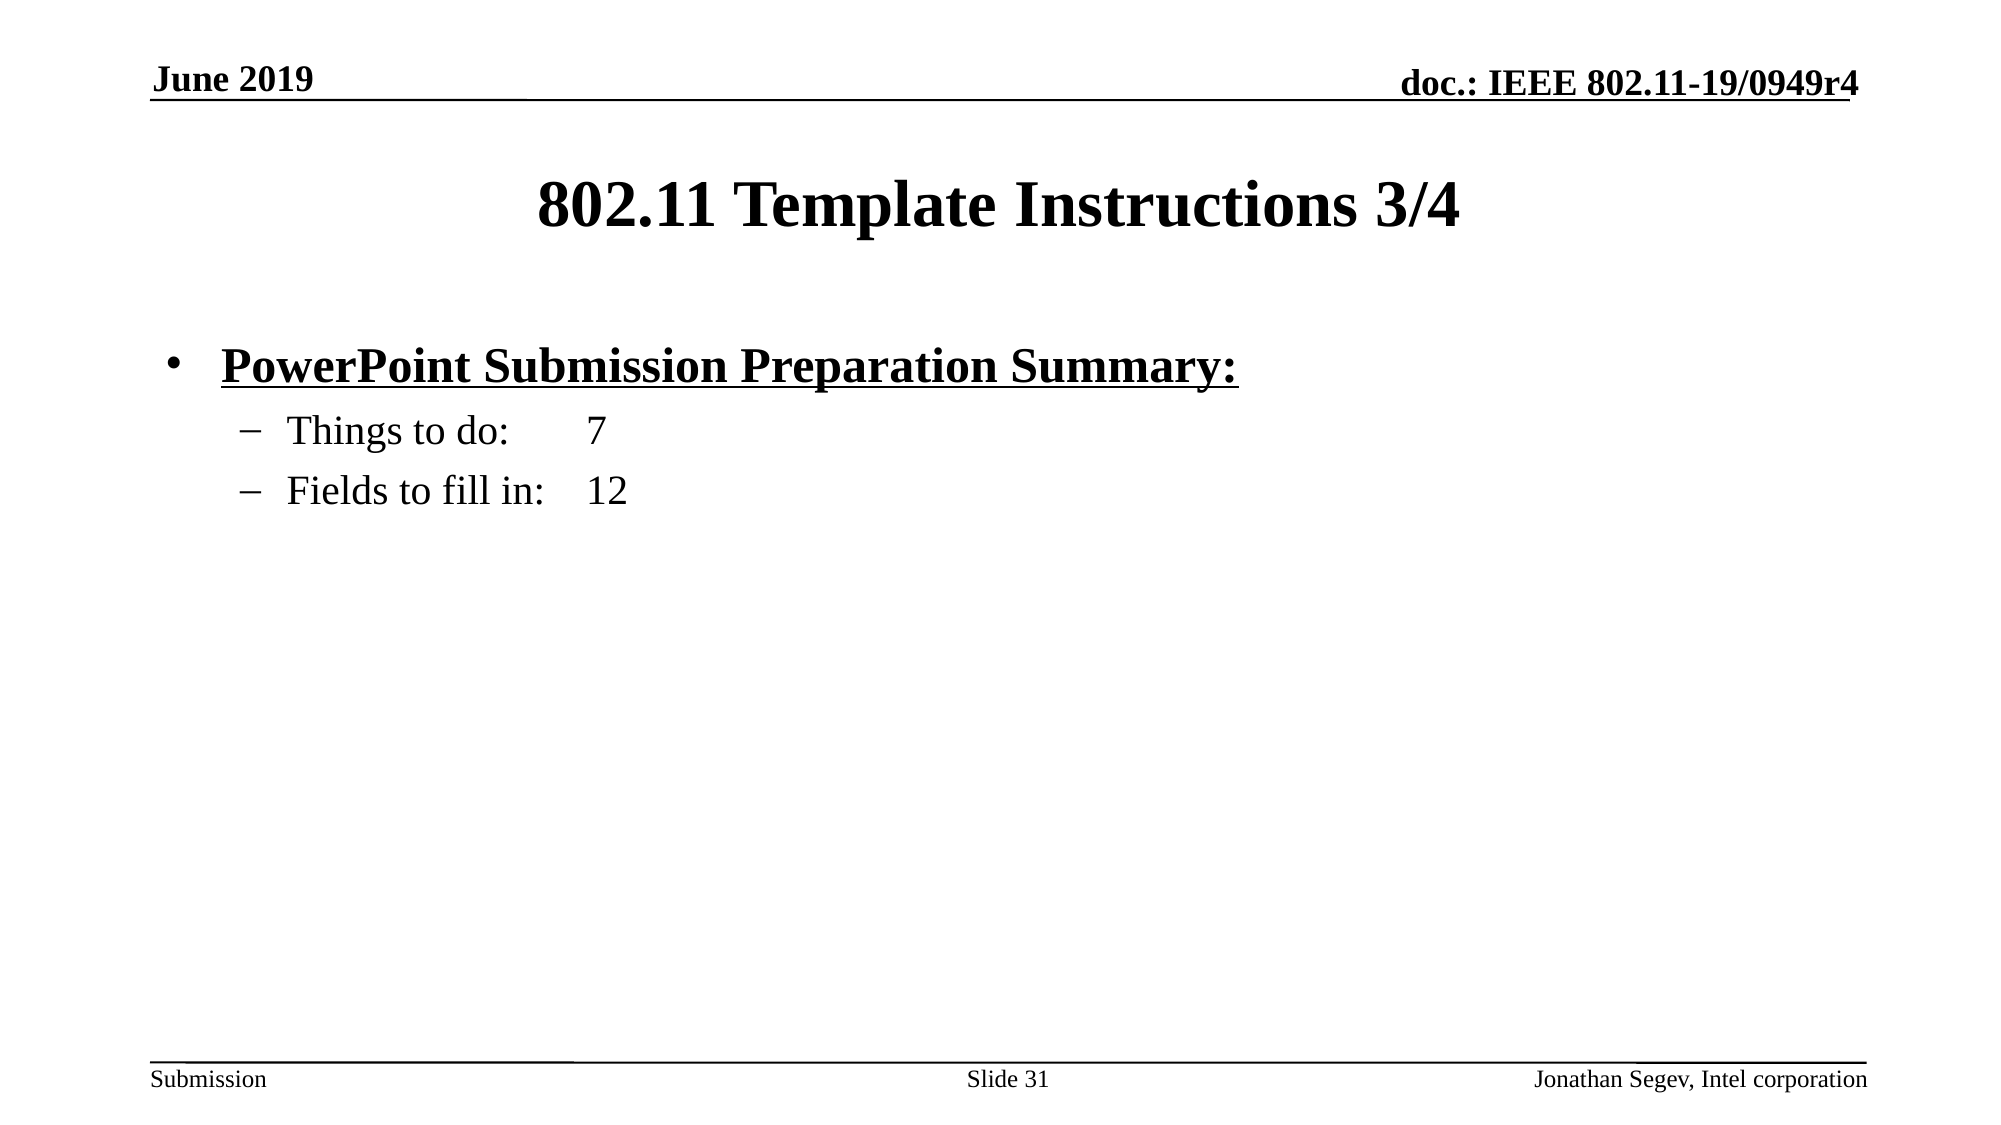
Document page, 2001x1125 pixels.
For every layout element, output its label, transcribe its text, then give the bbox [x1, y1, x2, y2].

slide_number Slide 31 [950, 1061, 1067, 1123]
footer Jonathan Segev, Intel corporation [1171, 1061, 1869, 1093]
title 802.11 Template Instructions 3/4 [149, 112, 1850, 288]
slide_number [152, 54, 563, 100]
list PowerPoint Submission Preparation Summary: Things to do: 7 Fields to fill in: 12 [149, 324, 1850, 1000]
